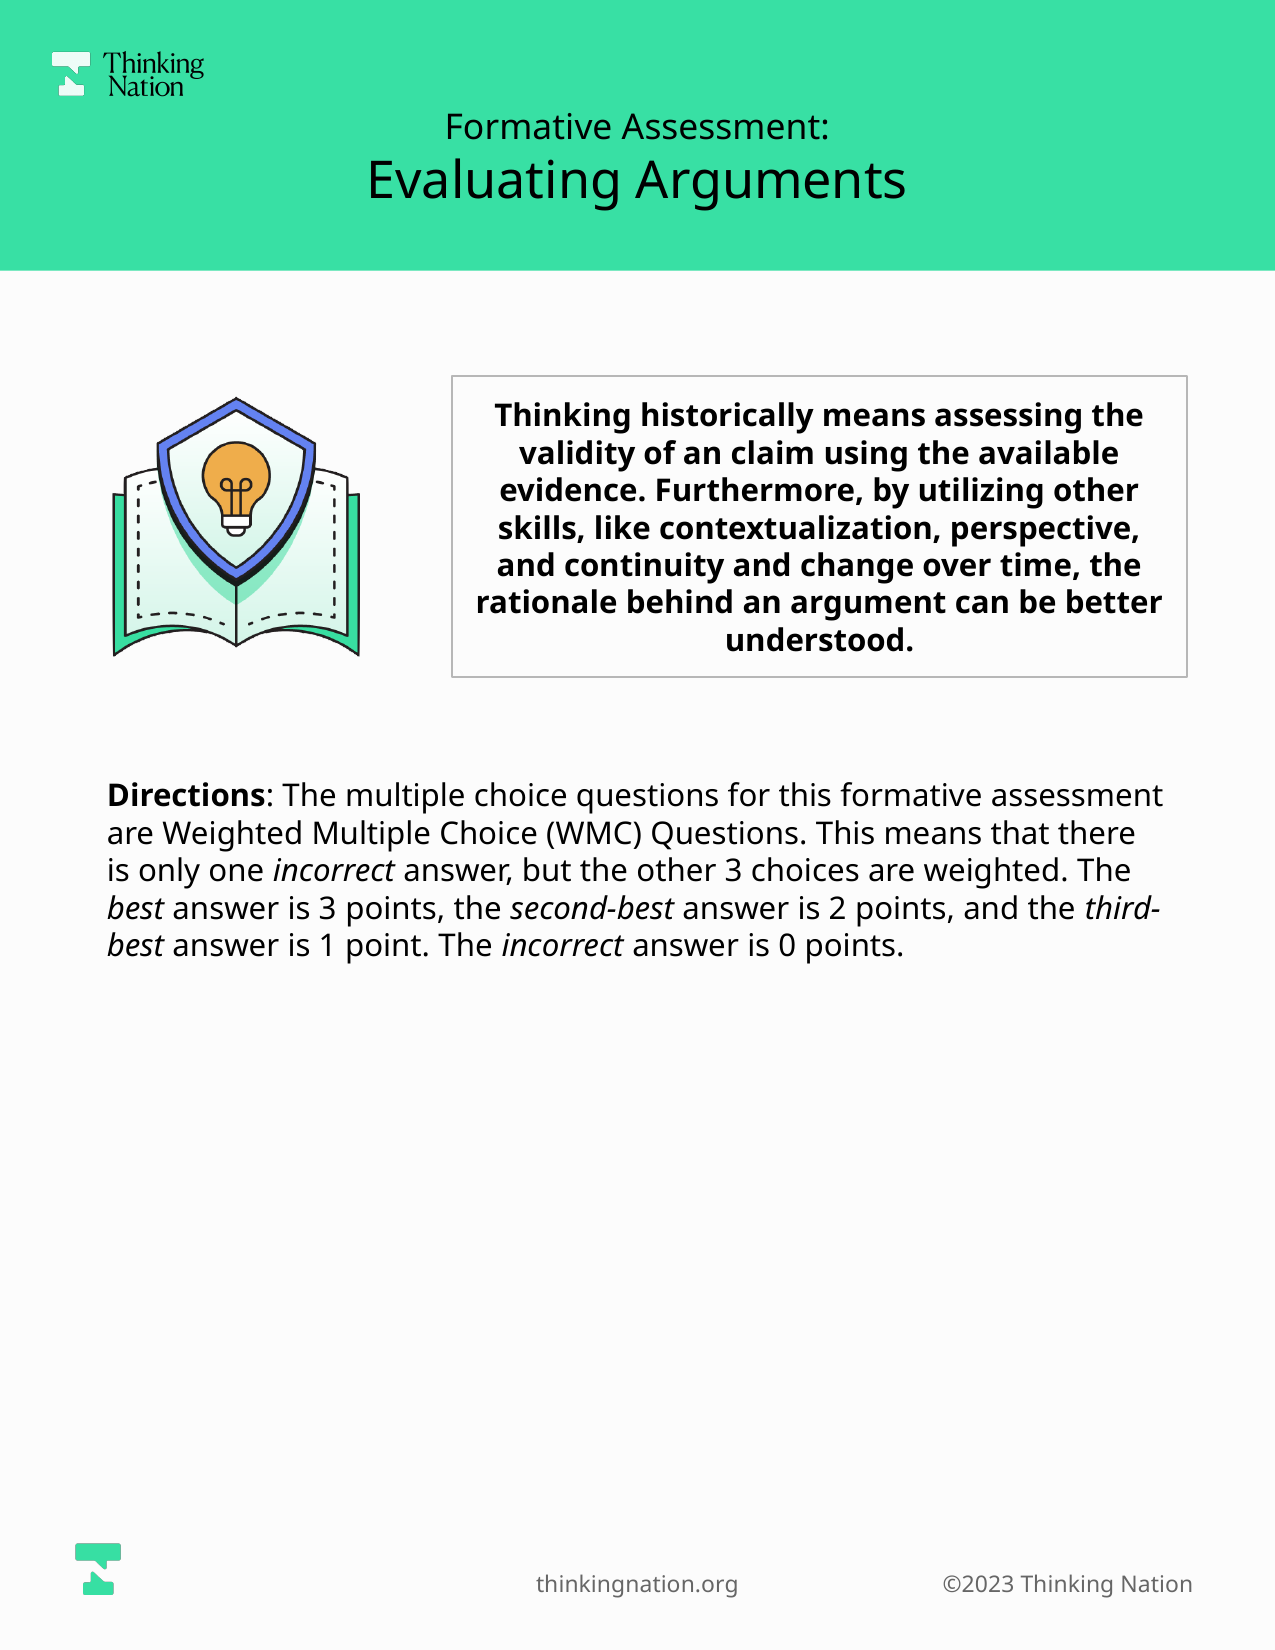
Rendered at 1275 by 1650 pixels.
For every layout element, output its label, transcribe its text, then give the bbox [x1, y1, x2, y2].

text_box Directions: The multiple choice questions for this formative assessment are Weighted Multiple Choice (WMC) Questions. This means that there is only one incorrect answer, but the other 3 choices are weighted. The best answer is 3 points, the second-best answer is 2 points, and the third-best answer is 1 point. The incorrect answer is 0 points. [87, 758, 1187, 980]
text_box ©2023 Thinking Nation [907, 1553, 1210, 1605]
text_box thinkingnation.org [486, 1553, 789, 1605]
picture [62, 1533, 134, 1605]
text_box Thinking historically means assessing the validity of an claim using the available evidence. Furthermore, by utilizing other skills, like contextualization, perspective, and continuity and change over time, the rationale behind an argument can be better understood. [452, 376, 1187, 678]
picture [75, 365, 397, 688]
picture [35, 37, 210, 110]
text_box Formative Assessment: Evaluating Arguments [0, 0, 1275, 271]
